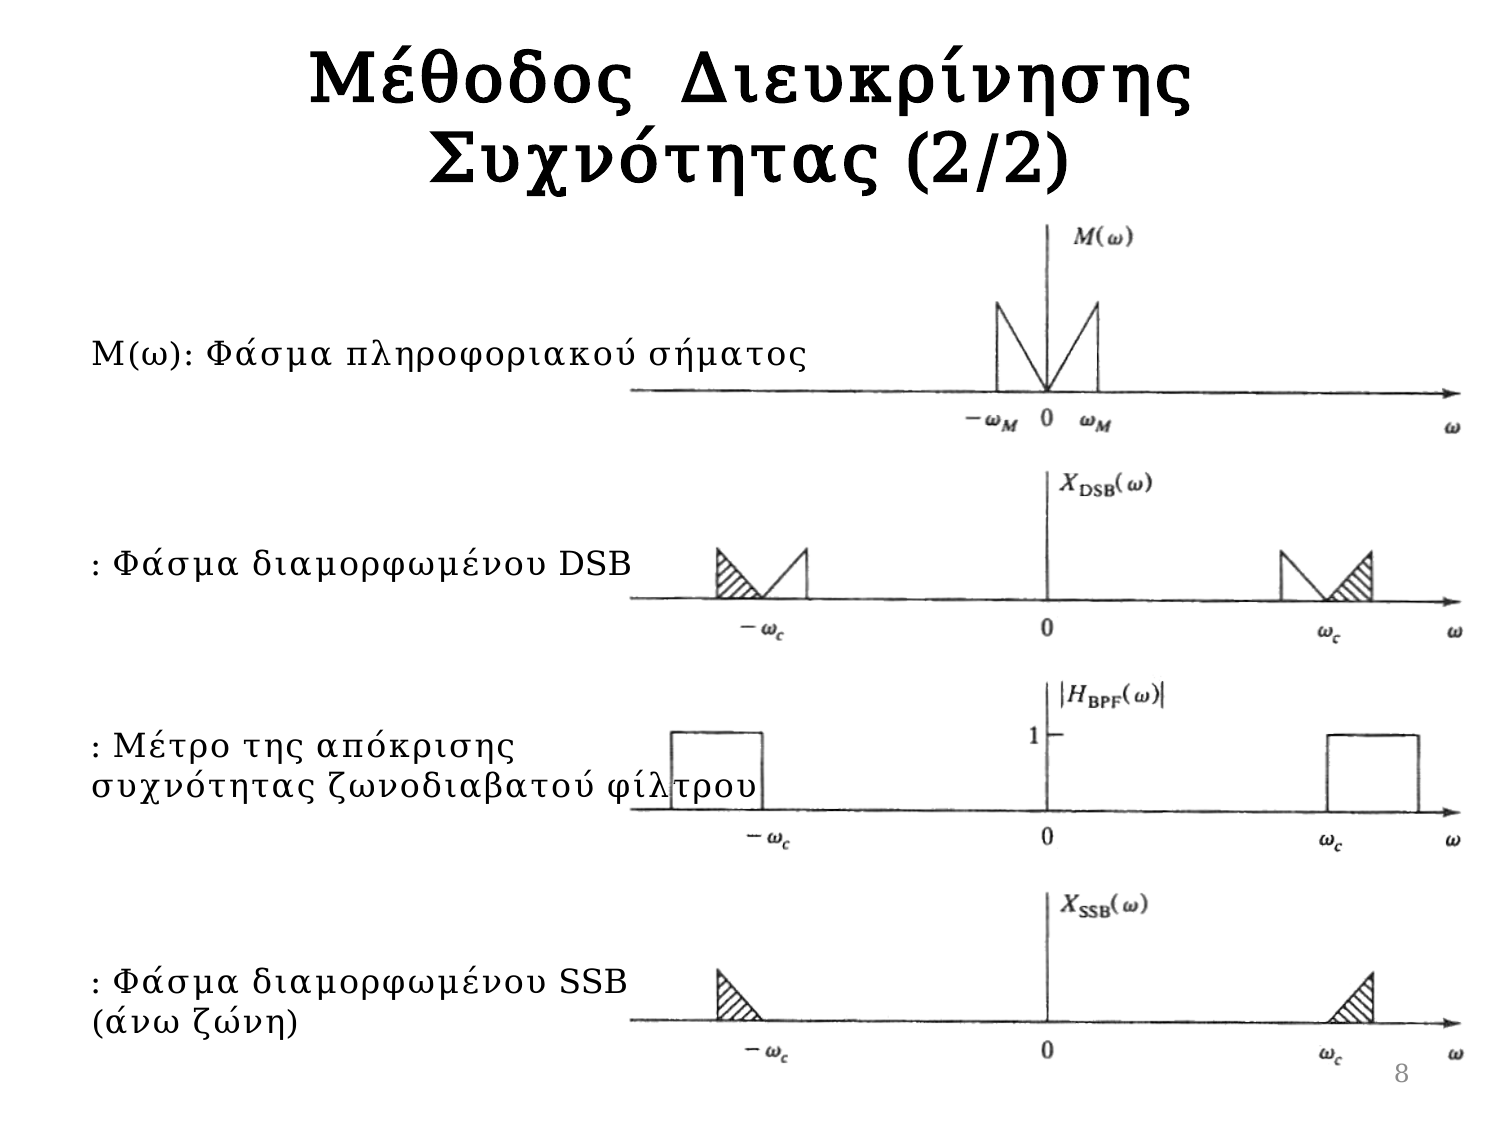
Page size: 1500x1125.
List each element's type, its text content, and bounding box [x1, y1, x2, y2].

title Μέθοδος Διευκρίνησης Συχνότητας (2/2) [75, 20, 1425, 209]
picture [584, 198, 1495, 1107]
